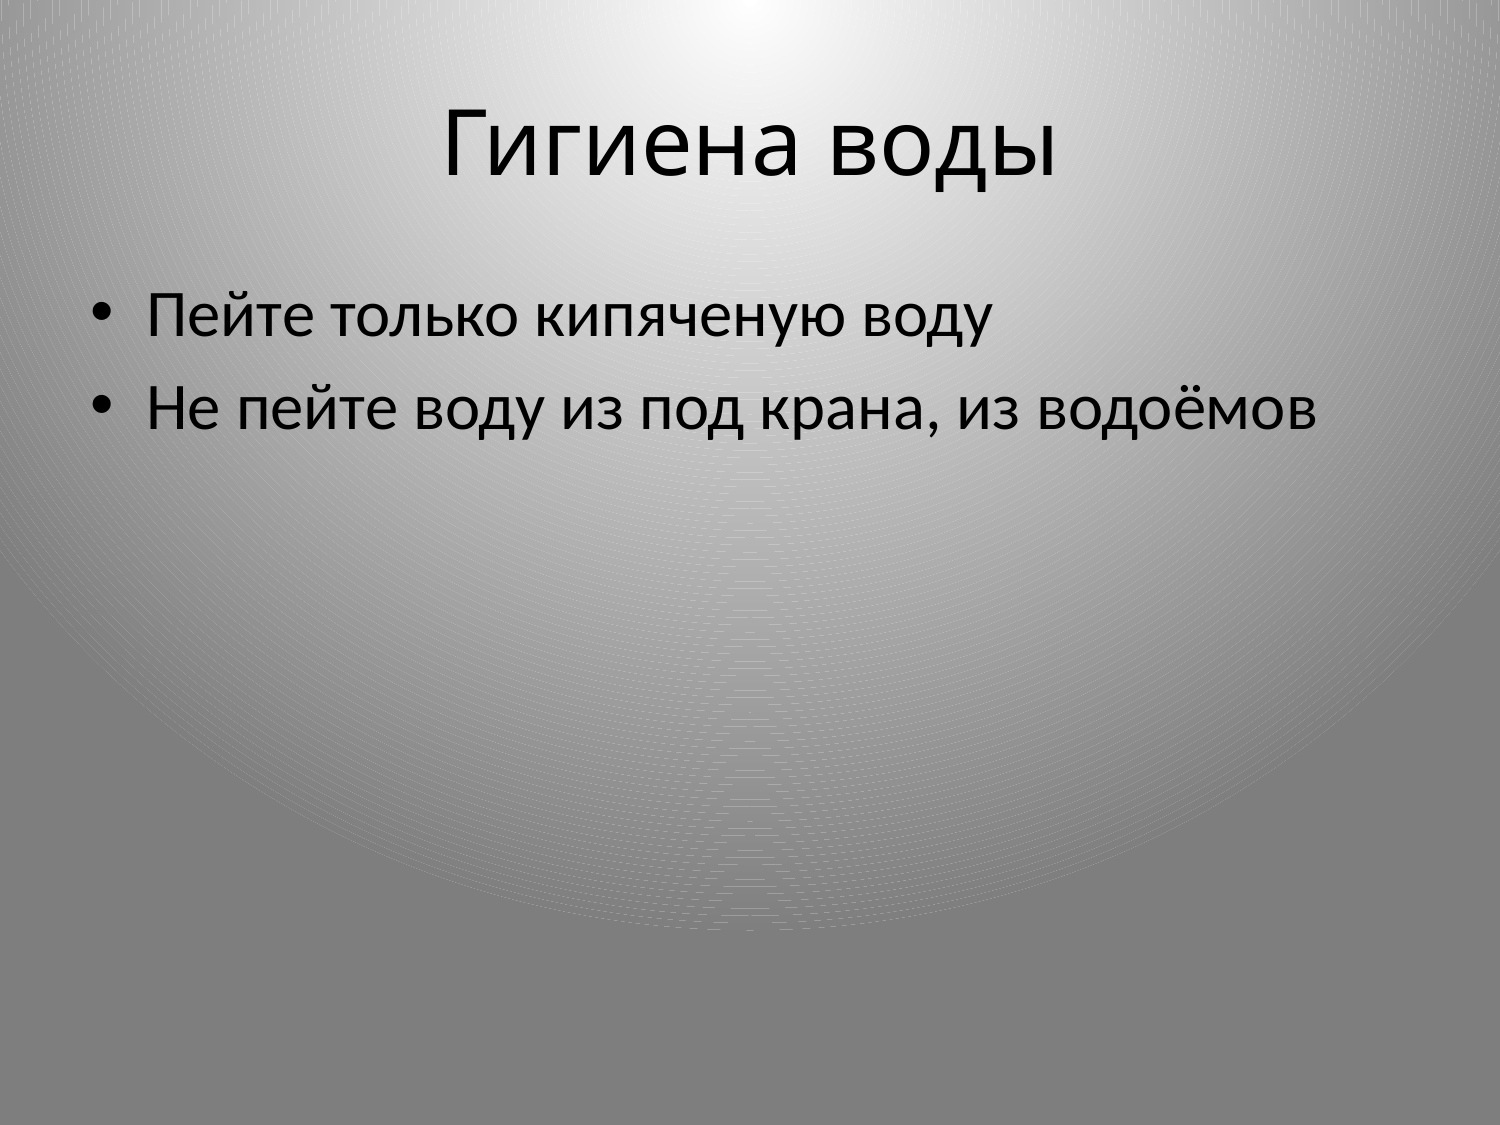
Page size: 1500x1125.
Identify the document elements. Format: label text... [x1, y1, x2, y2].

list Пейте только кипяченую воду Не пейте воду из под крана, из водоёмов [75, 262, 1425, 1005]
title Гигиена воды [75, 45, 1425, 233]
